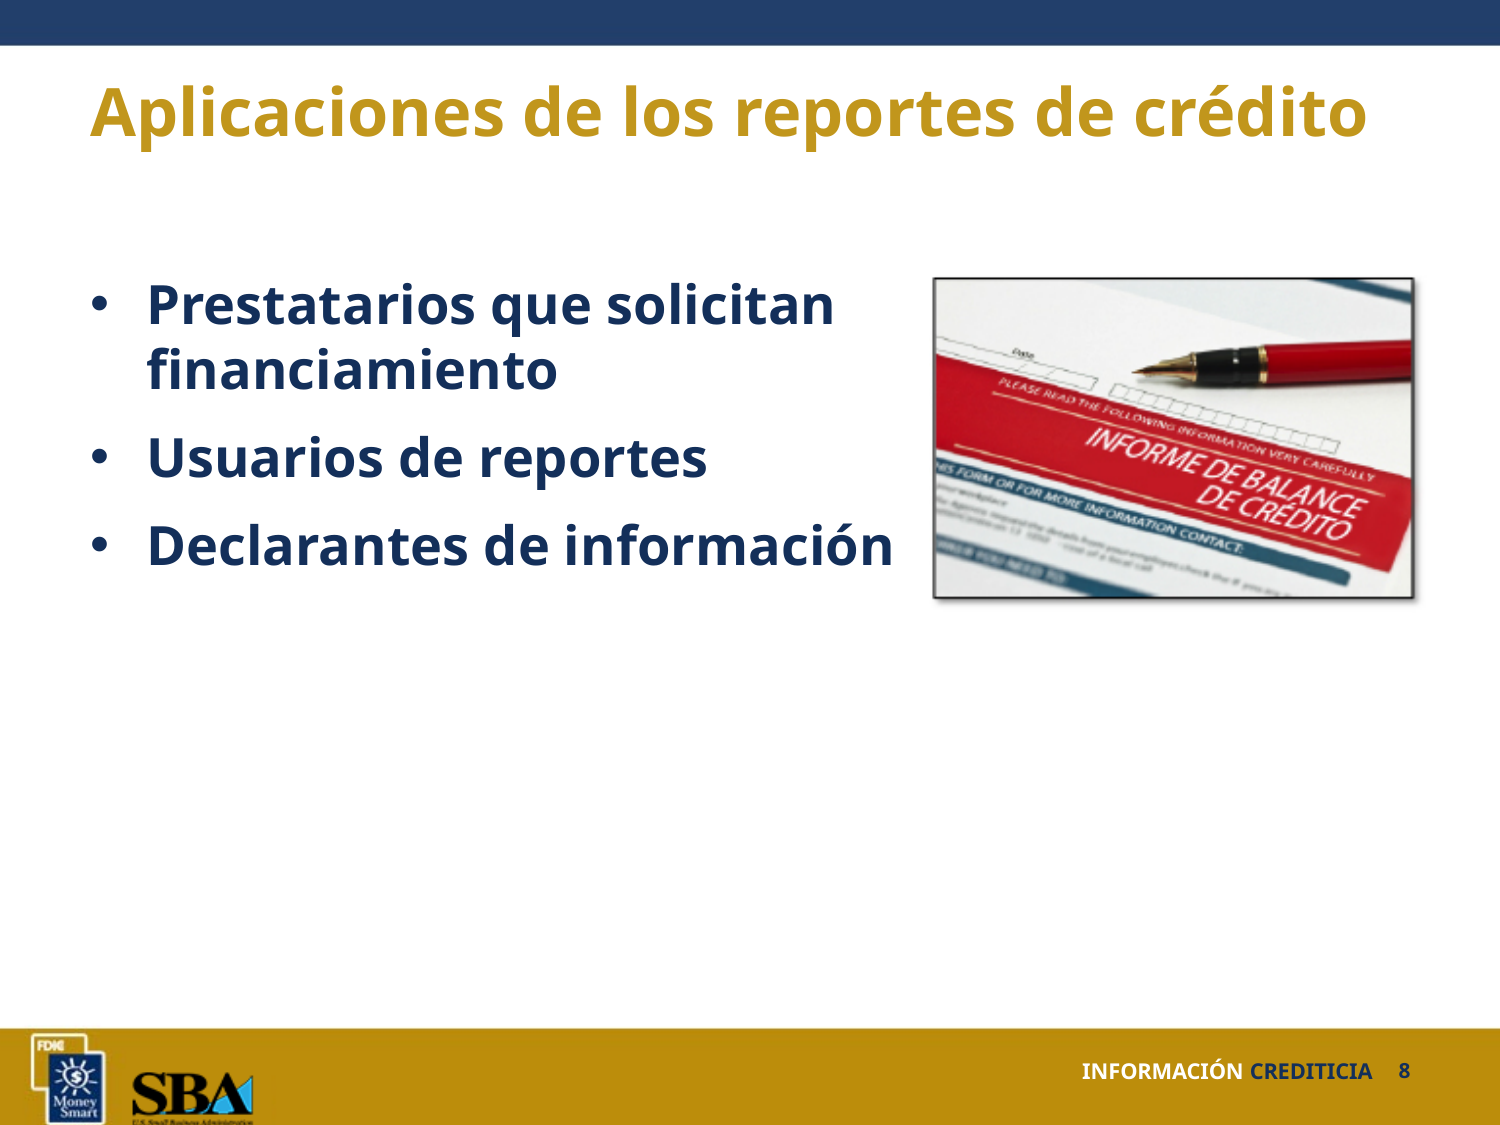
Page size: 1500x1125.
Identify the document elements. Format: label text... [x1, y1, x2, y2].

title Aplicaciones de los reportes de crédito [74, 62, 1426, 163]
picture [0, 0, 1500, 1125]
list Prestatarios que solicitan financiamiento Usuarios de reportes Declarantes de información [74, 262, 924, 863]
